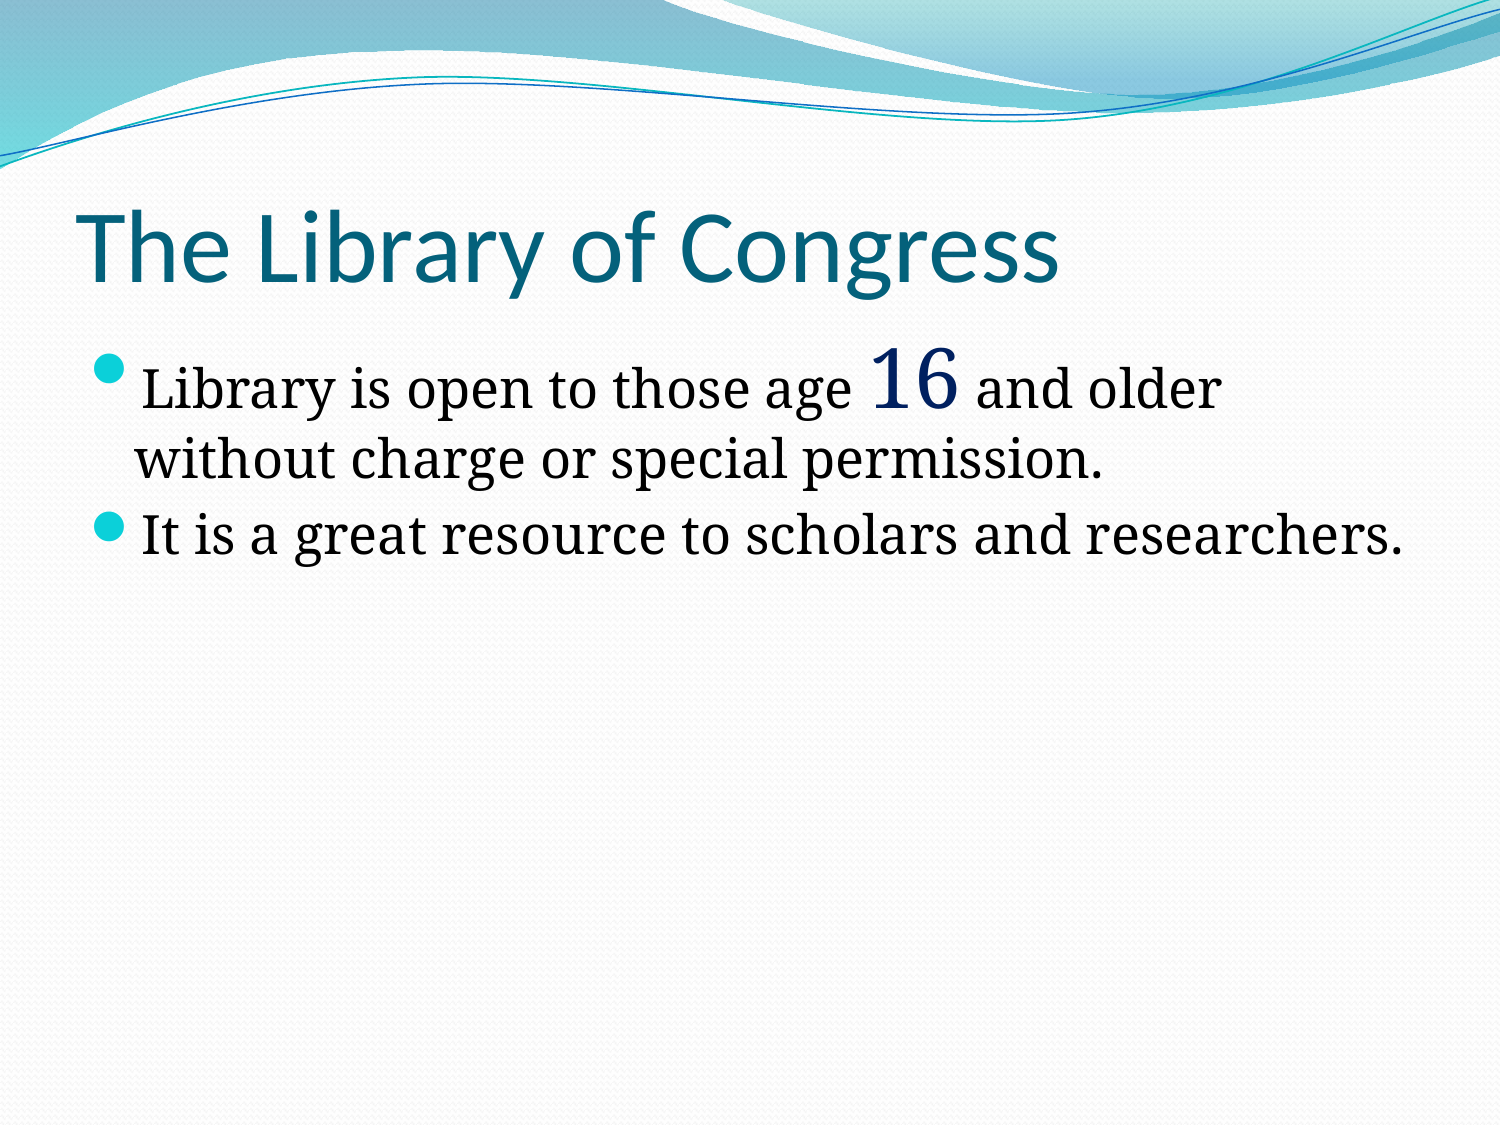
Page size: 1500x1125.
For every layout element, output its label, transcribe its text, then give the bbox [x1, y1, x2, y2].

list Library is open to those age 16 and older without charge or special permission. It is a great resource to scholars and researchers. [75, 317, 1425, 1038]
title The Library of Congress [75, 115, 1425, 303]
